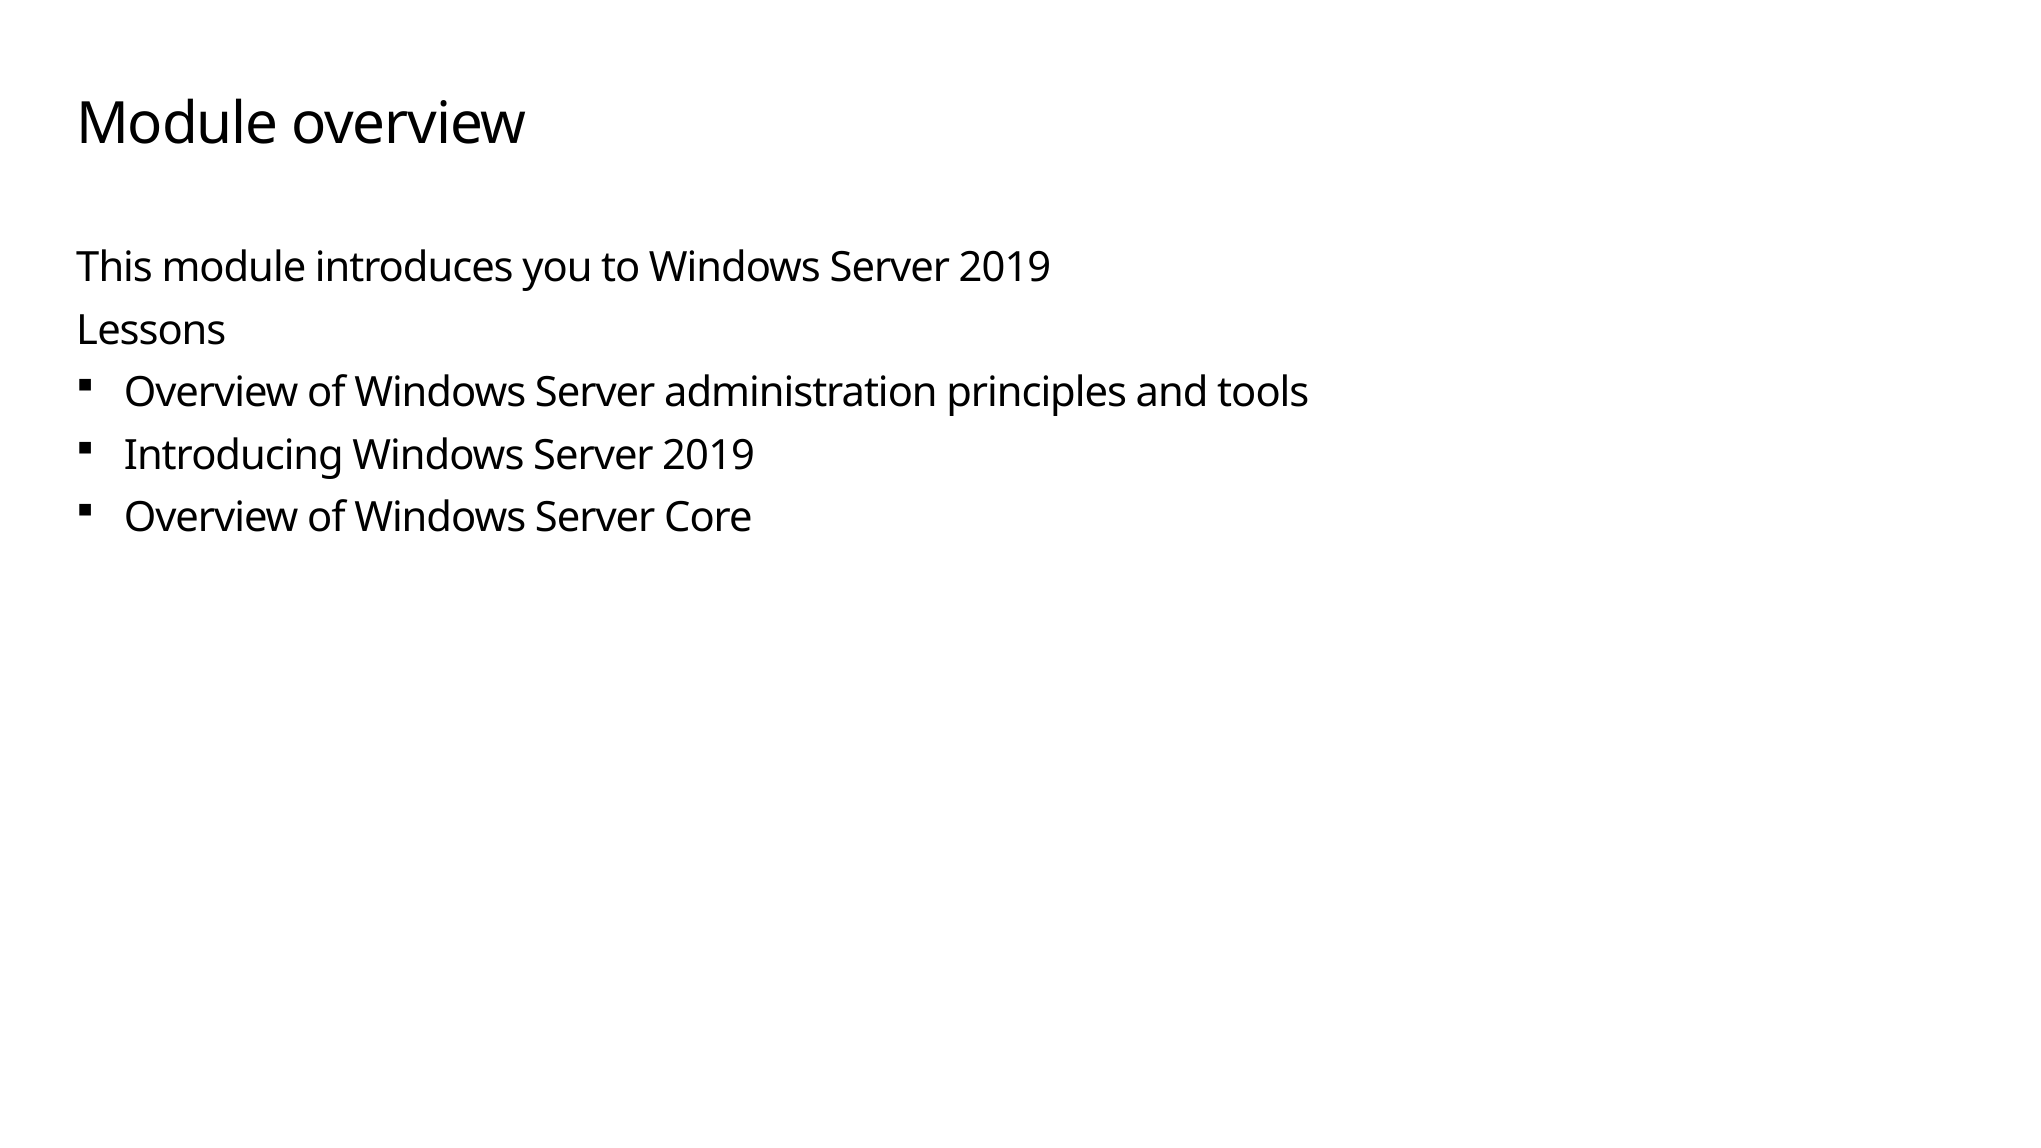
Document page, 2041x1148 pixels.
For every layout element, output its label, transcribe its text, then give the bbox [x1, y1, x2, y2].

list This module introduces you to Windows Server 2019 Lessons Overview of Windows Server administration principles and tools Introducing Windows Server 2019 Overview of Windows Server Core [76, 240, 1970, 1074]
title Module overview [76, 93, 1968, 161]
